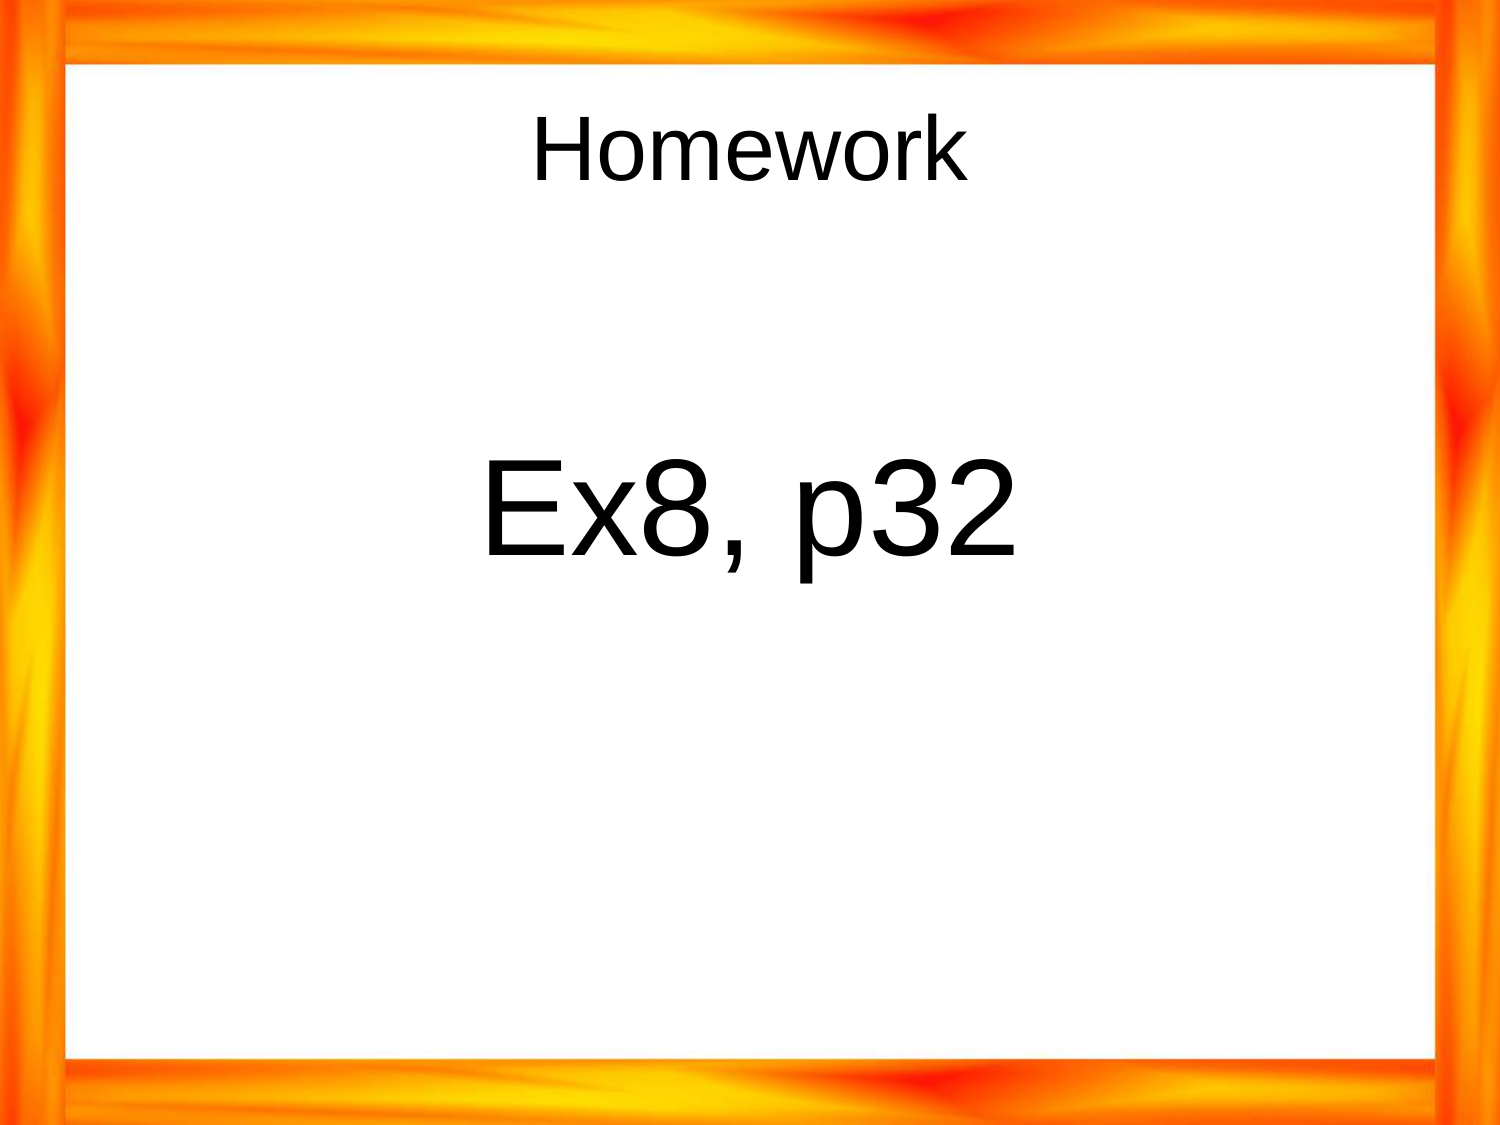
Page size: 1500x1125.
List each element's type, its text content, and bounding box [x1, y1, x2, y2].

title Homework [74, 116, 1426, 282]
list Ex8, p32 [74, 409, 1426, 1006]
picture [0, 0, 1500, 1125]
